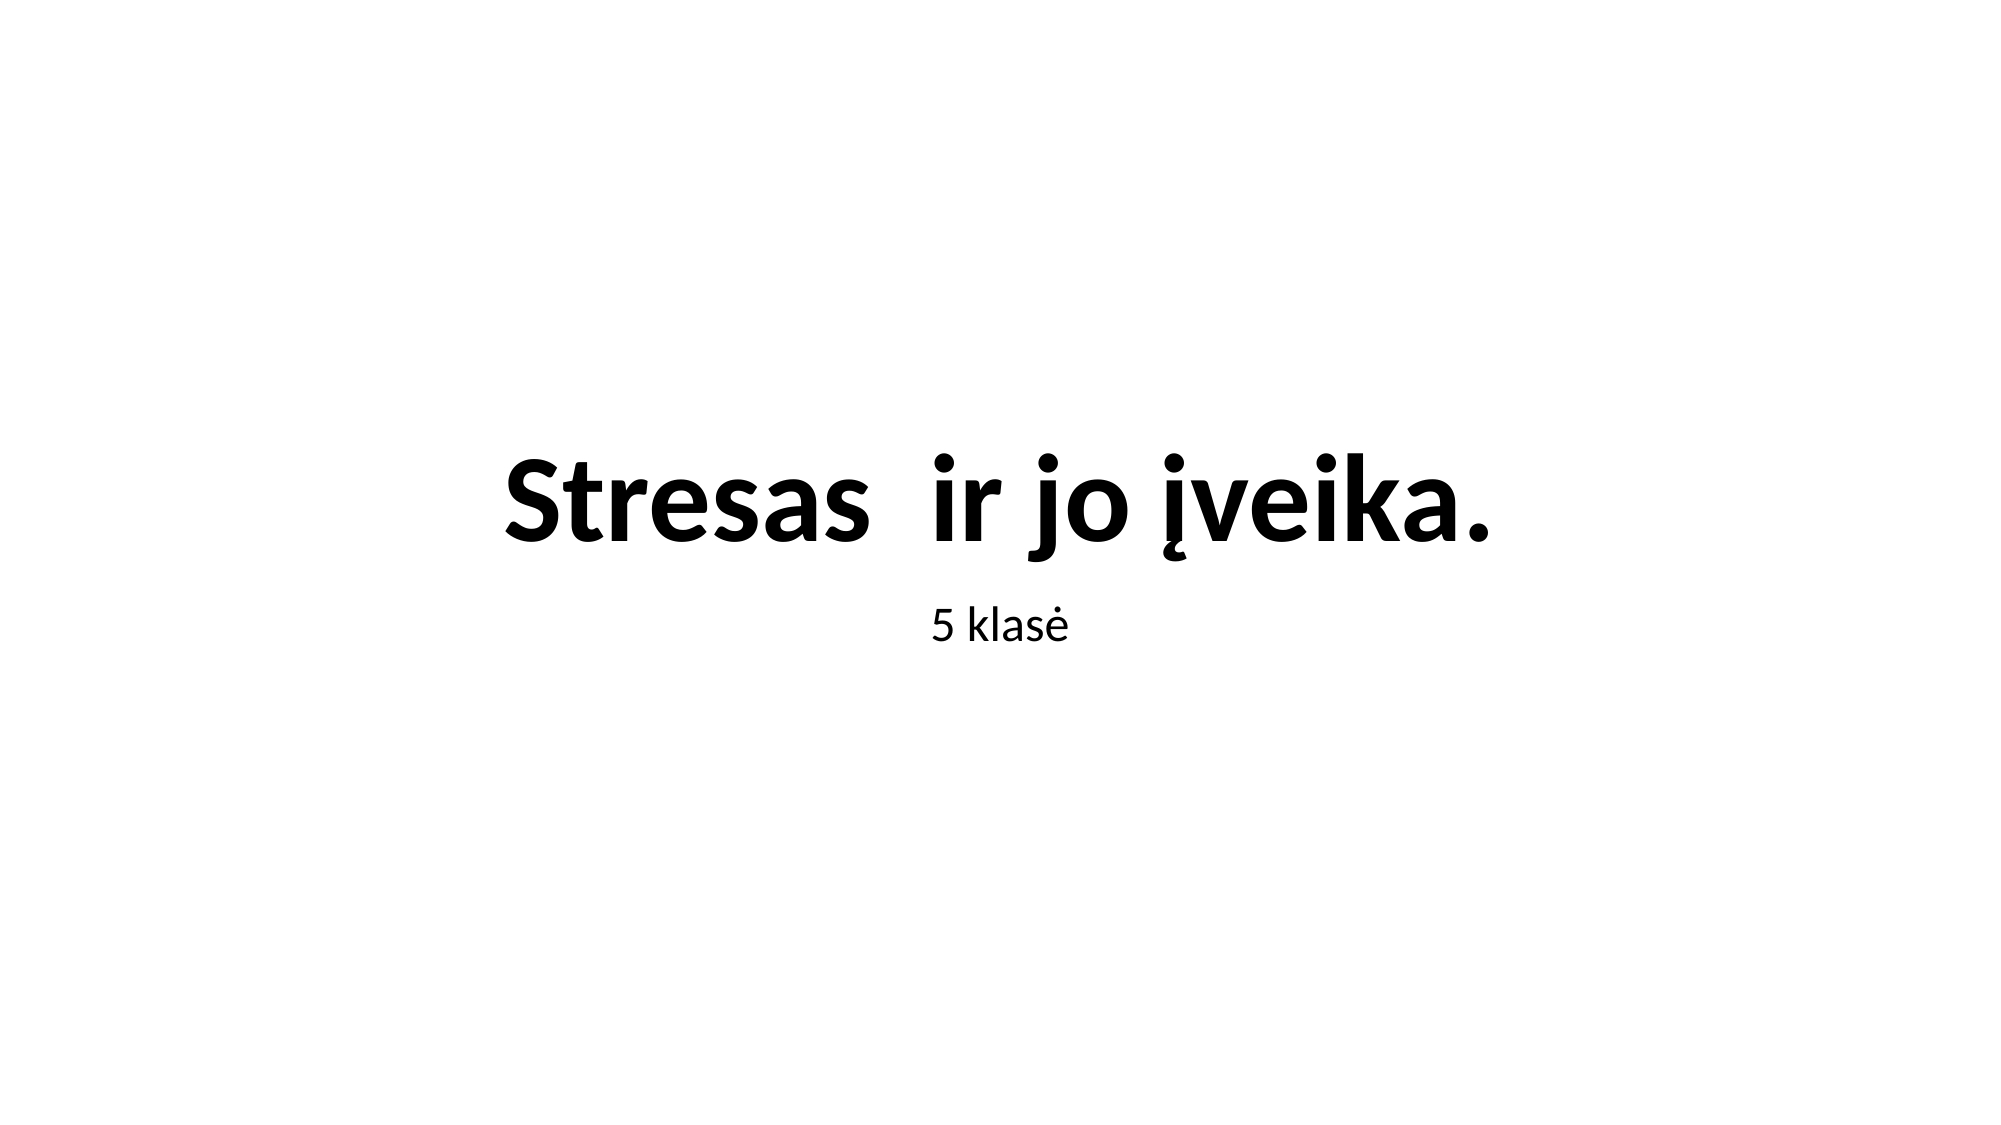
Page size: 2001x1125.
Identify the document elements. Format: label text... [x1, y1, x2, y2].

subtitle 5 klasė [249, 590, 1750, 863]
title Stresas ir jo įveika. [249, 184, 1750, 576]
